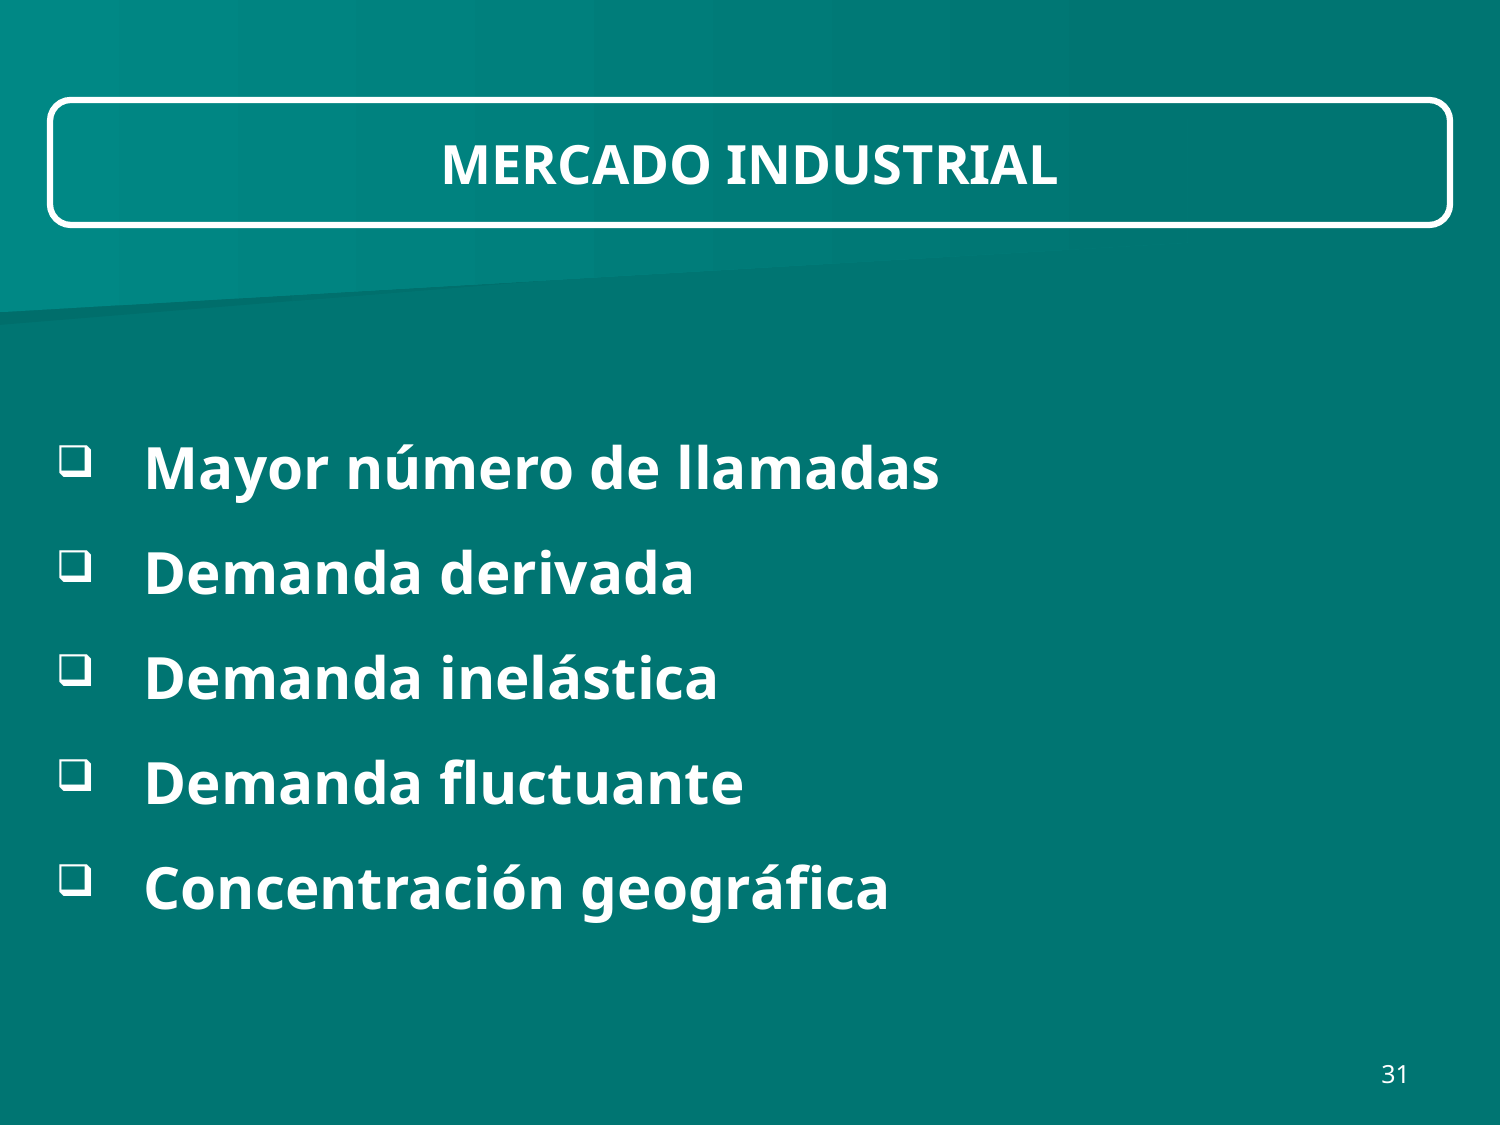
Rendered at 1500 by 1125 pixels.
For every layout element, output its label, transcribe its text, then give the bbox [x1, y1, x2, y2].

slide_number 31 [1074, 1024, 1426, 1101]
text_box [40, 99, 1460, 931]
